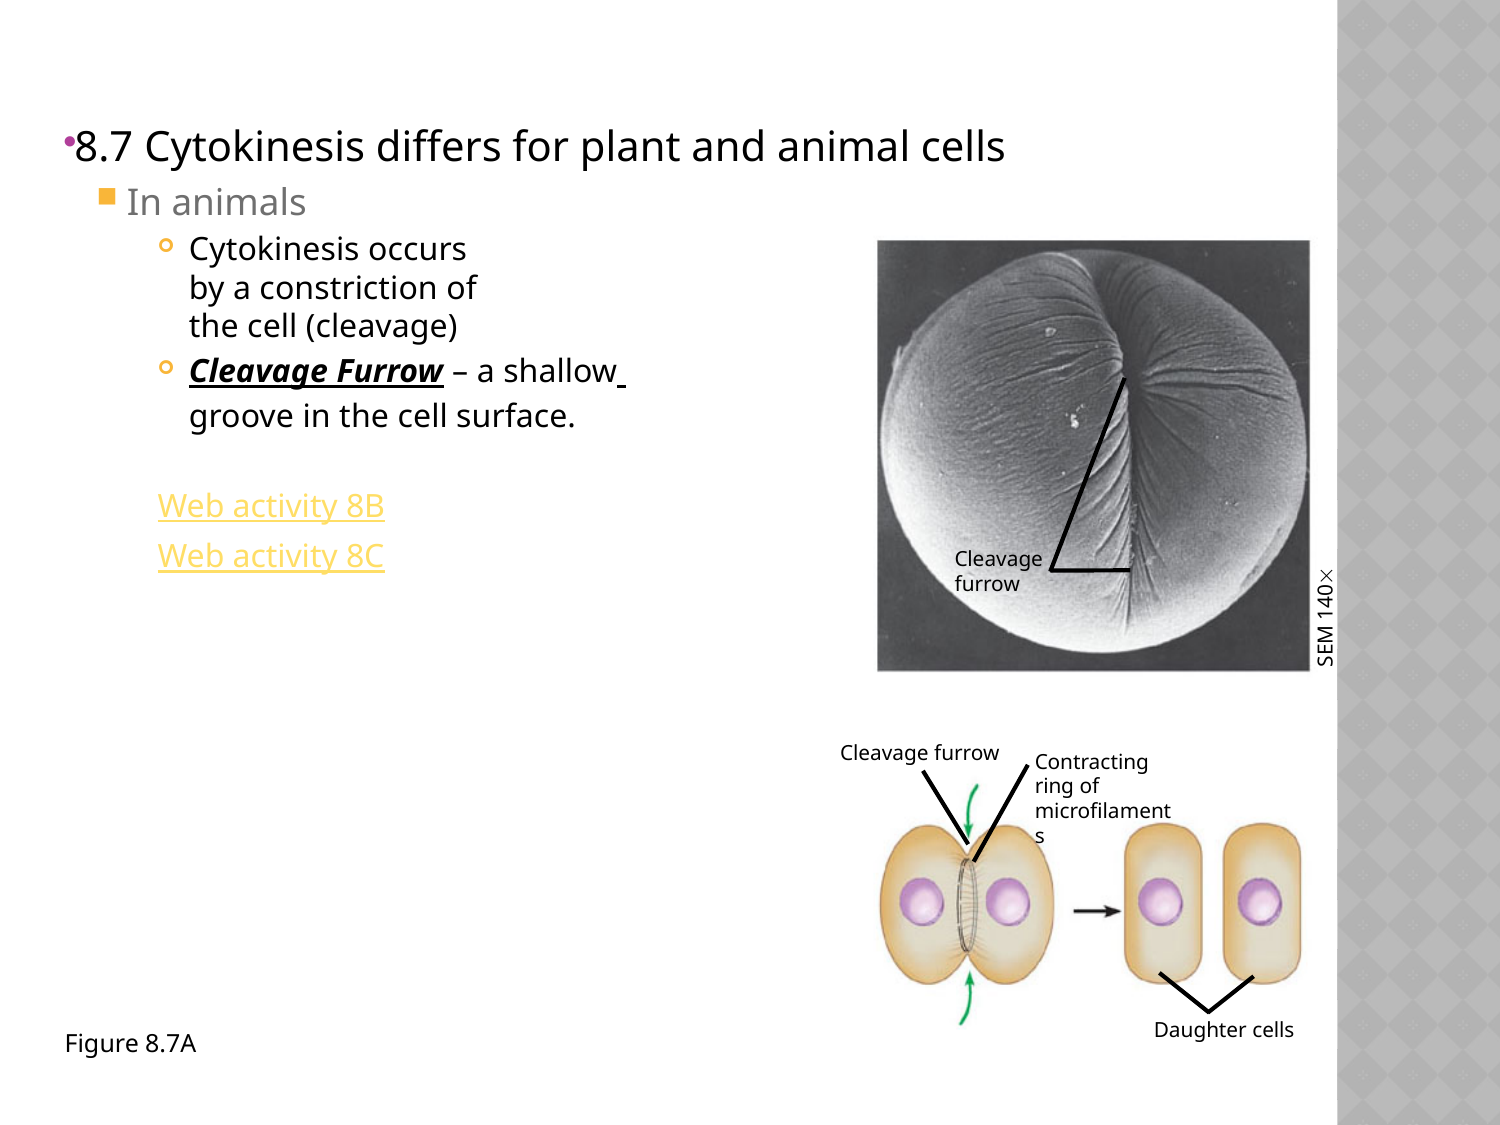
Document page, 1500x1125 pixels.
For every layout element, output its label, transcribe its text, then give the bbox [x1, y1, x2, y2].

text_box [828, 213, 1345, 1052]
text_box Figure 8.7A [49, 1020, 212, 1065]
list 8.7 Cytokinesis differs for plant and animal cells In animals Cytokinesis occurs by a constriction of the cell (cleavage) Cleavage Furrow – a shallow groove in the cell surface. Web activity 8B Web activity 8C [50, 112, 1450, 590]
